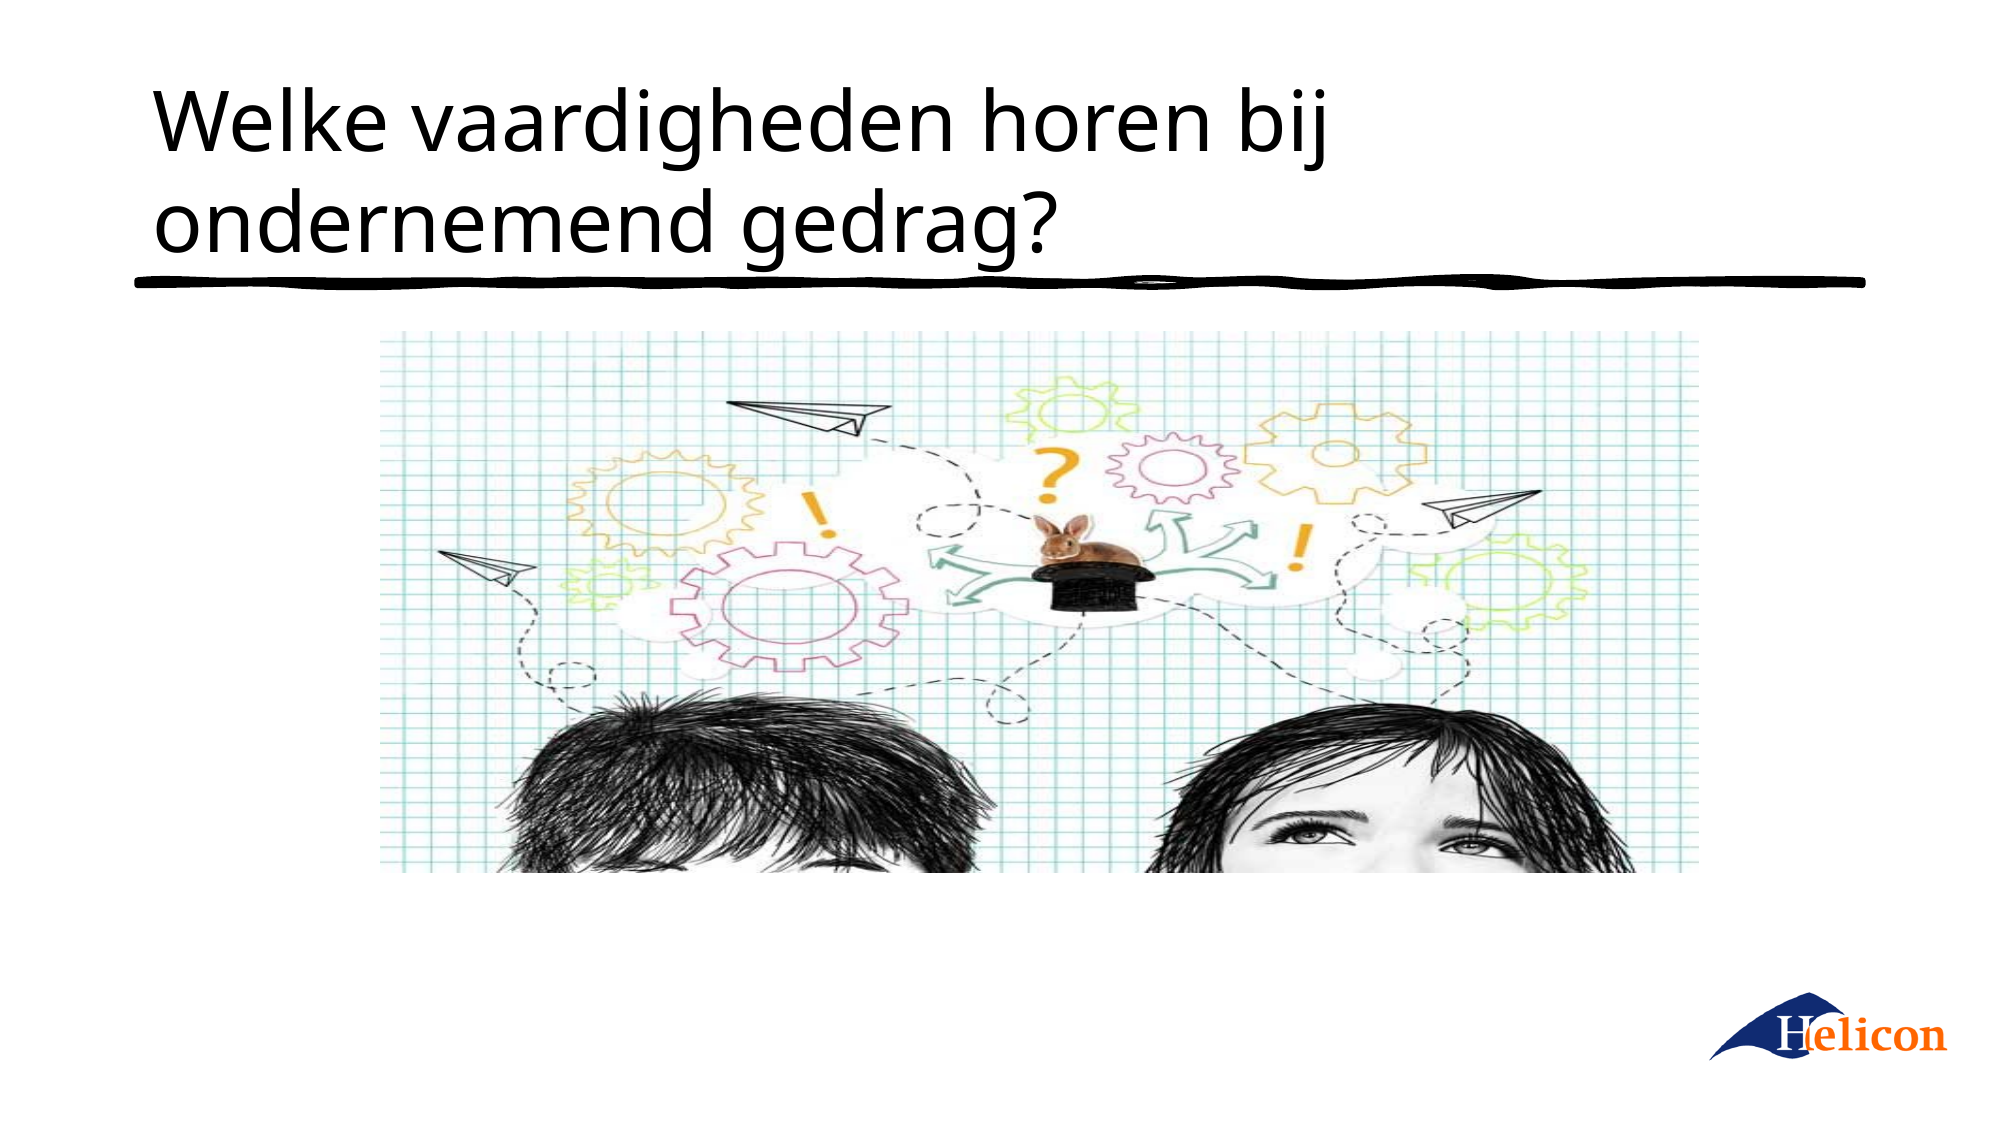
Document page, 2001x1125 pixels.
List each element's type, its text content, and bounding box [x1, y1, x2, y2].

picture [1671, 952, 2000, 1125]
title Welke vaardigheden horen bij ondernemend gedrag? [137, 59, 1863, 278]
picture [380, 331, 1699, 873]
